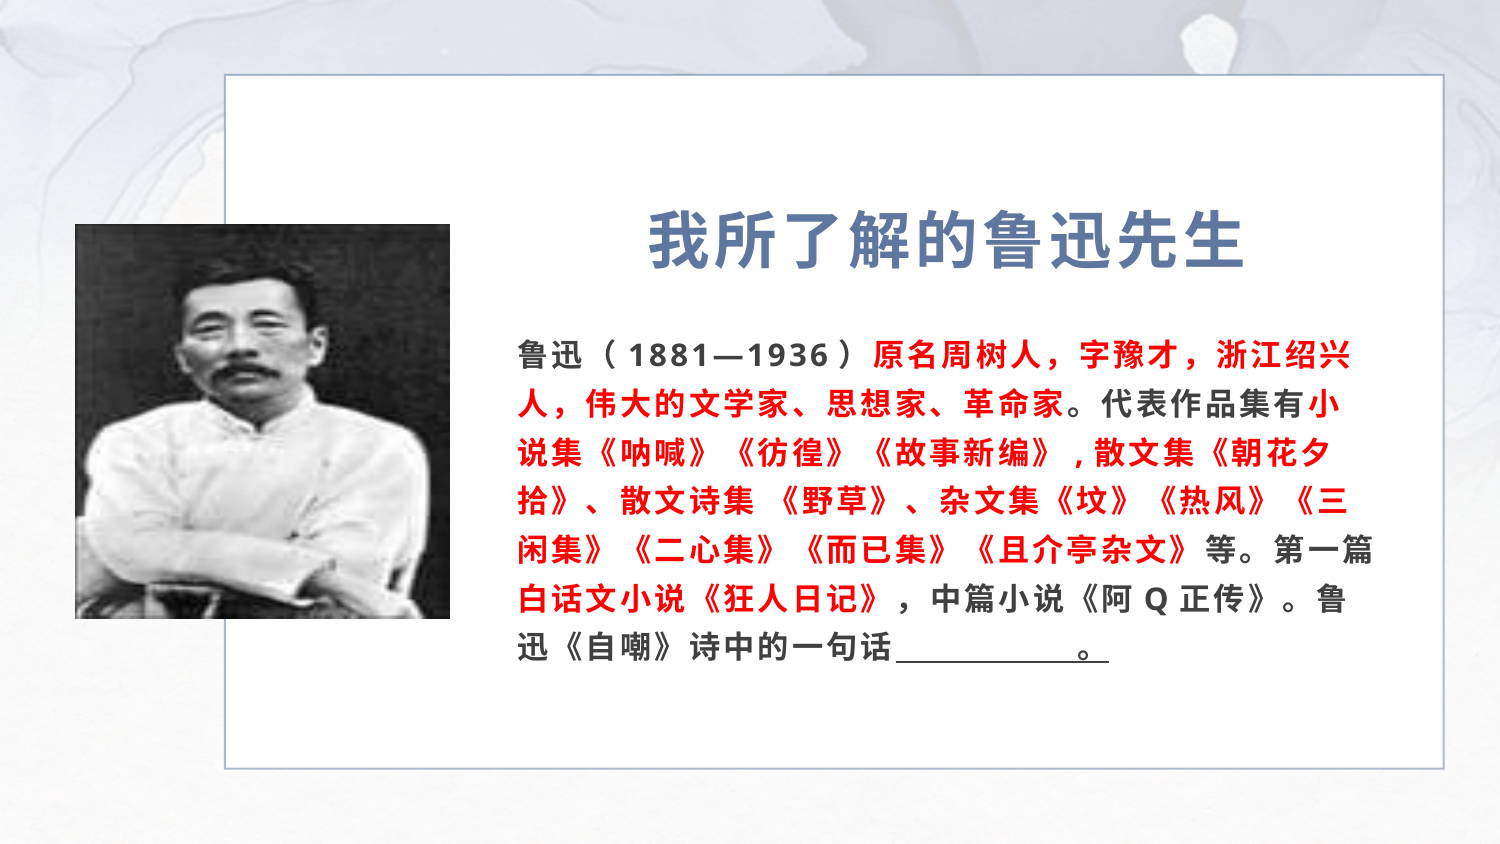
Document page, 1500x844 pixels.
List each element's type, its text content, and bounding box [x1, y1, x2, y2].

text_box [224, 74, 1445, 770]
text_box 鲁迅（1881—1936）原名周树人，字豫才，浙江绍兴人，伟大的文学家、思想家、革命家。代表作品集有小说集《呐喊》《彷徨》《故事新编》,散文集《朝花夕拾》、散文诗集 《野草》、杂文集《坟》《热风》《三闲集》《二心集》《而已集》《且介亭杂文》等。第一篇白话文小说《狂人日记》，中篇小说《阿Q正传》。鲁迅《自嘲》诗中的一句话 。 [506, 318, 1388, 657]
picture [0, 0, 1500, 844]
text_box 我所了解的鲁迅先生 [506, 187, 1388, 282]
